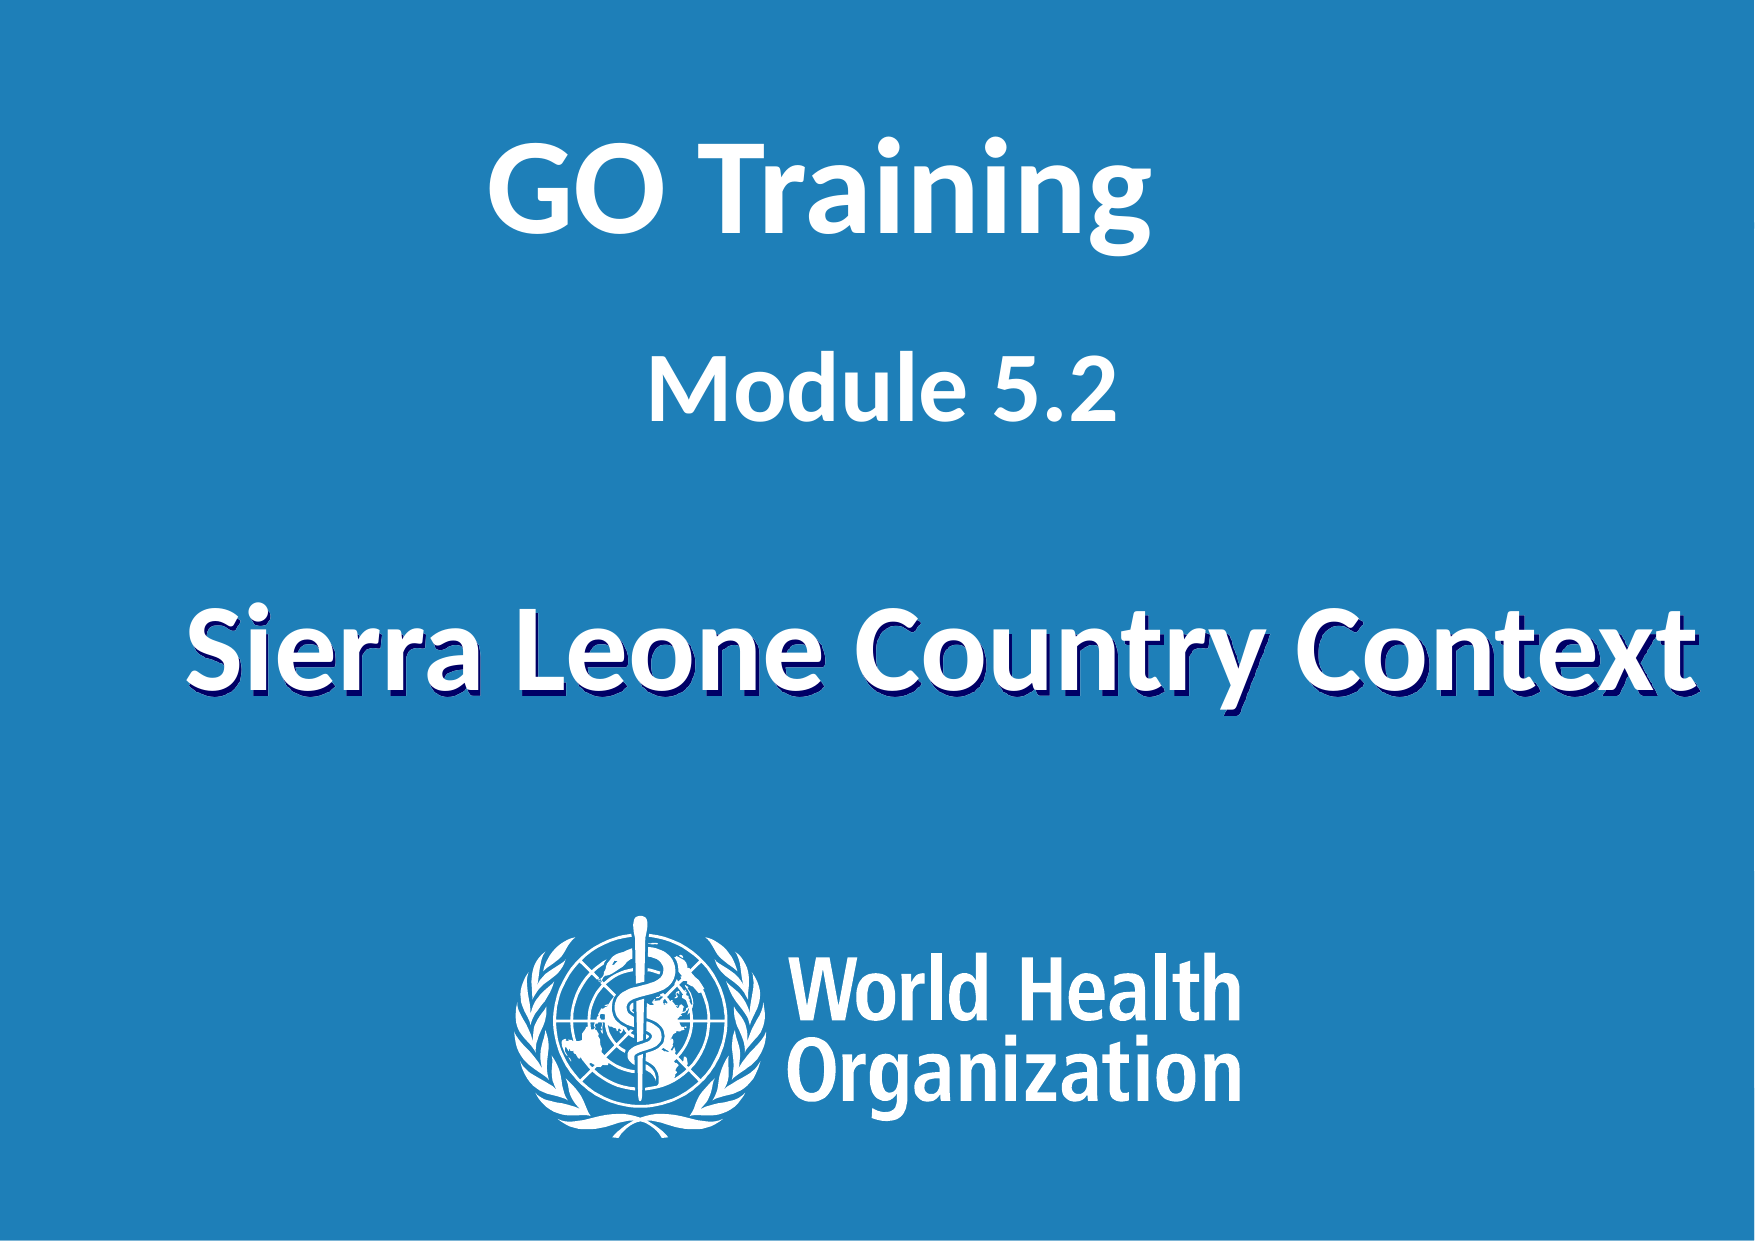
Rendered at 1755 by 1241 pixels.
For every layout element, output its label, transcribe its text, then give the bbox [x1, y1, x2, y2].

text_box [0, 871, 1755, 1241]
text_box GO Training [471, 89, 1283, 269]
text_box Sierra Leone Country Context [58, 545, 1755, 736]
picture [513, 914, 1241, 1139]
text_box Module 5.2 [483, 313, 1283, 449]
